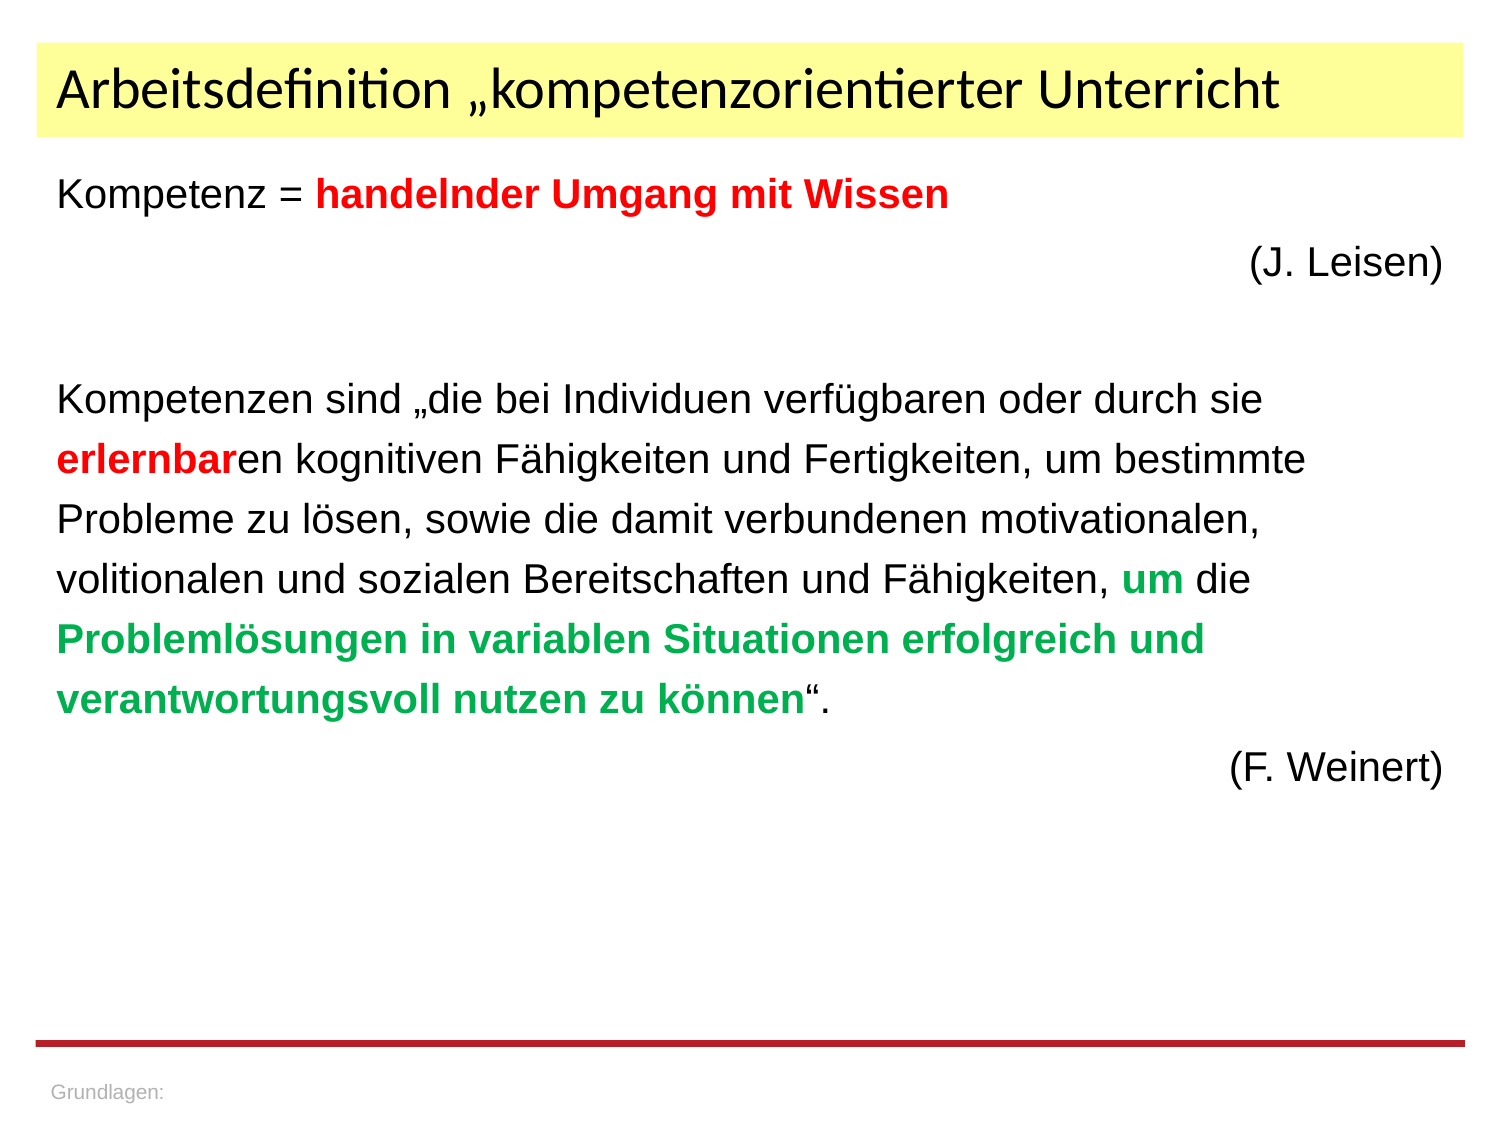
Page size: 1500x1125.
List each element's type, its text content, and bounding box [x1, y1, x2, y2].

title Arbeitsdefinition „kompetenzorientierter Unterricht [41, 42, 1459, 149]
list Kompetenz = handelnder Umgang mit Wissen (J. Leisen) Kompetenzen sind „die bei Individuen verfügbaren oder durch sie erlernbaren kognitiven Fähigkeiten und Fertigkeiten, um bestimmte Probleme zu lösen, sowie die damit verbundenen motivationalen, volitionalen und sozialen Bereitschaften und Fähigkeiten, um die Problemlösungen in variablen Situationen erfolgreich und verantwortungsvoll nutzen zu können“. (F. Weinert) [41, 149, 1459, 1024]
footer Grundlagen: [35, 1061, 768, 1122]
